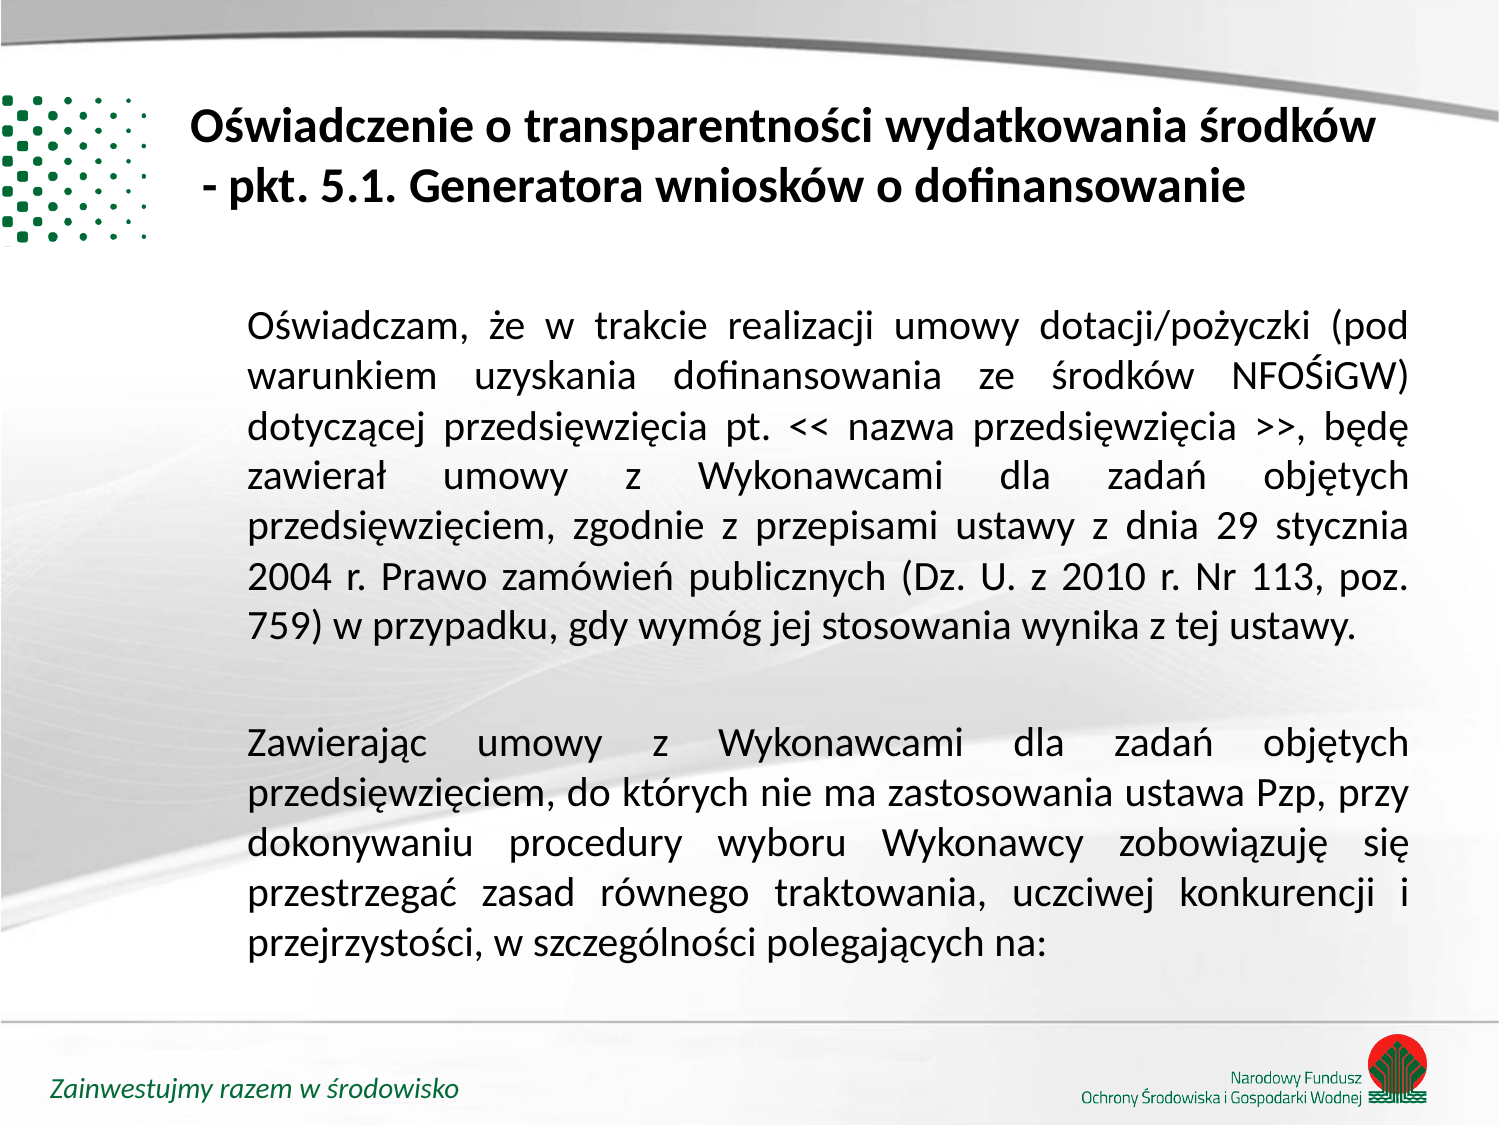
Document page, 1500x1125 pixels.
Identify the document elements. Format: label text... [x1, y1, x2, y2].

list Oświadczam, że w trakcie realizacji umowy dotacji/pożyczki (pod warunkiem uzyskania dofinansowania ze środków NFOŚiGW) dotyczącej przedsięwzięcia pt. << nazwa przedsięwzięcia >>, będę zawierał umowy z Wykonawcami dla zadań objętych przedsięwzięciem, zgodnie z przepisami ustawy z dnia 29 stycznia 2004 r. Prawo zamówień publicznych (Dz. U. z 2010 r. Nr 113, poz. 759) w przypadku, gdy wymóg jej stosowania wynika z tej ustawy. Zawierając umowy z Wykonawcami dla zadań objętych przedsięwzięciem, do których nie ma zastosowania ustawa Pzp, przy dokonywaniu procedury wyboru Wykonawcy zobowiązuję się przestrzegać zasad równego traktowania, uczciwej konkurencji i przejrzystości, w szczególności polegających na: [175, 290, 1425, 1005]
title Oświadczenie o transparentności wydatkowania środków - pkt. 5.1. Generatora wniosków o dofinansowanie [175, 58, 1425, 247]
picture [0, 0, 1499, 1125]
